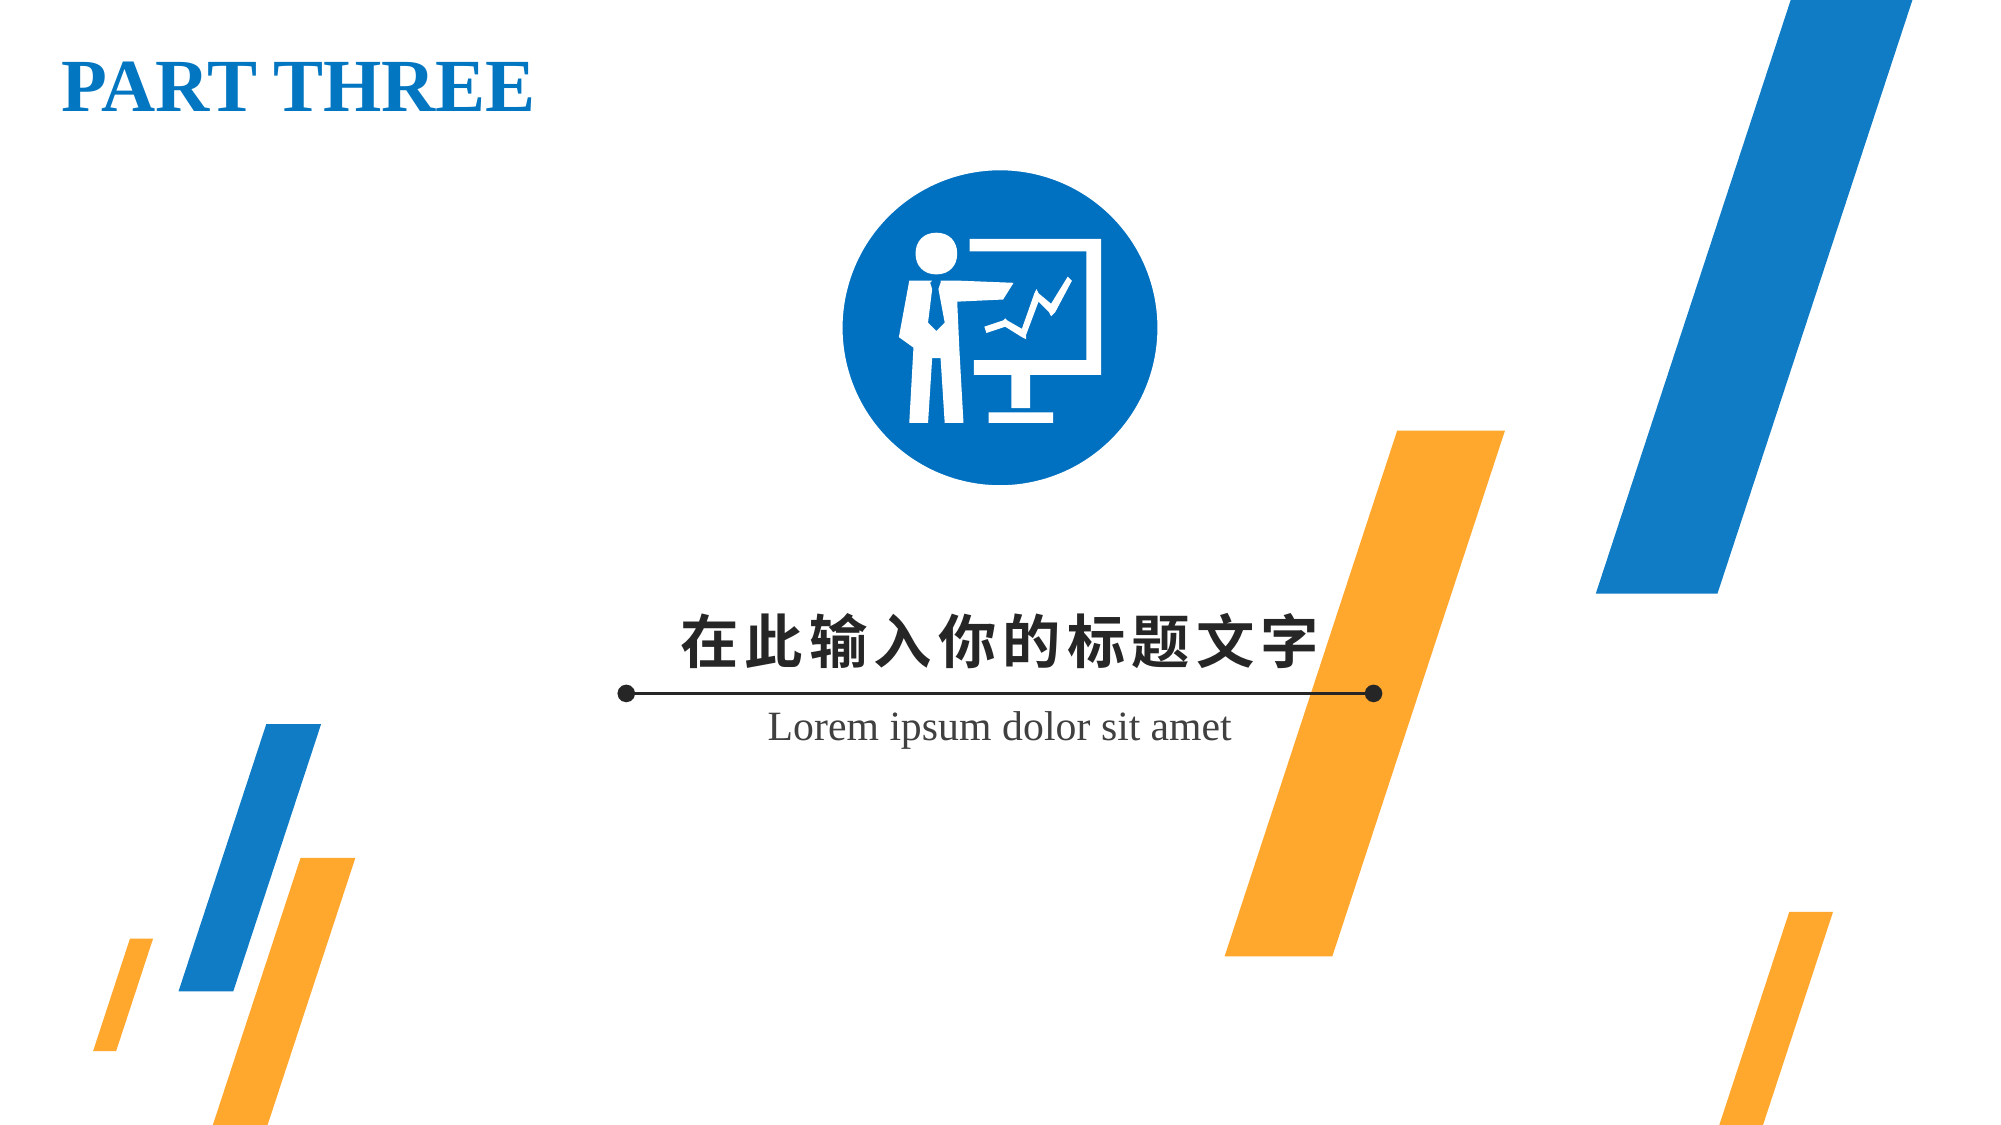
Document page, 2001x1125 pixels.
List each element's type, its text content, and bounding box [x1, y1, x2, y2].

text_box [91, 937, 155, 1053]
text_box [1223, 429, 1507, 958]
text_box PART THREE [33, 29, 564, 135]
text_box [211, 856, 357, 1125]
text_box [1718, 910, 1835, 1125]
text_box [1594, 0, 1914, 595]
text_box [177, 723, 323, 993]
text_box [840, 168, 1160, 488]
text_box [617, 597, 1383, 758]
